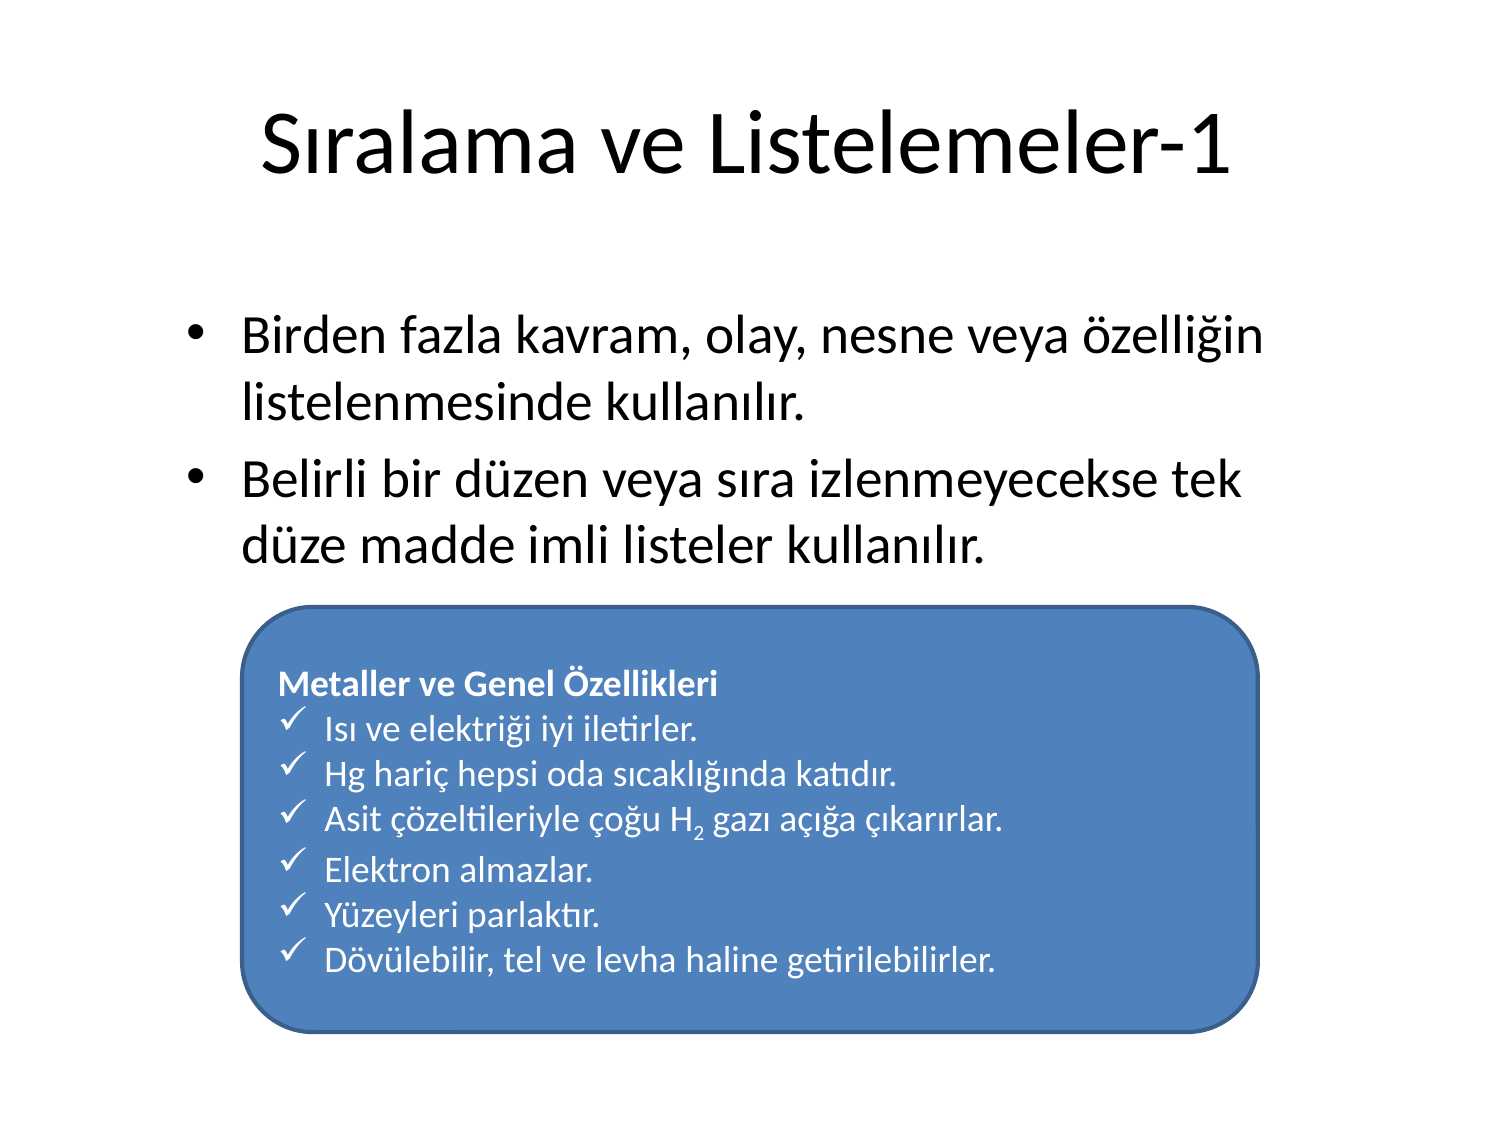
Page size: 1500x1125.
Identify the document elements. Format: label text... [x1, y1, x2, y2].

list Birden fazla kavram, olay, nesne veya özelliğin listelenmesinde kullanılır. Belirli bir düzen veya sıra izlenmeyecekse tek düze madde imli listeler kullanılır. [171, 290, 1283, 587]
title Sıralama ve Listelemeler-1 [171, 42, 1324, 231]
text_box Metaller ve Genel Özellikleri Isı ve elektriği iyi iletirler. Hg hariç hepsi oda sıcaklığında katıdır. Asit çözeltileriyle çoğu H2 gazı açığa çıkarırlar. Elektron almazlar. Yüzeyleri parlaktır. Dövülebilir, tel ve levha haline getirilebilirler. [239, 604, 1260, 1035]
